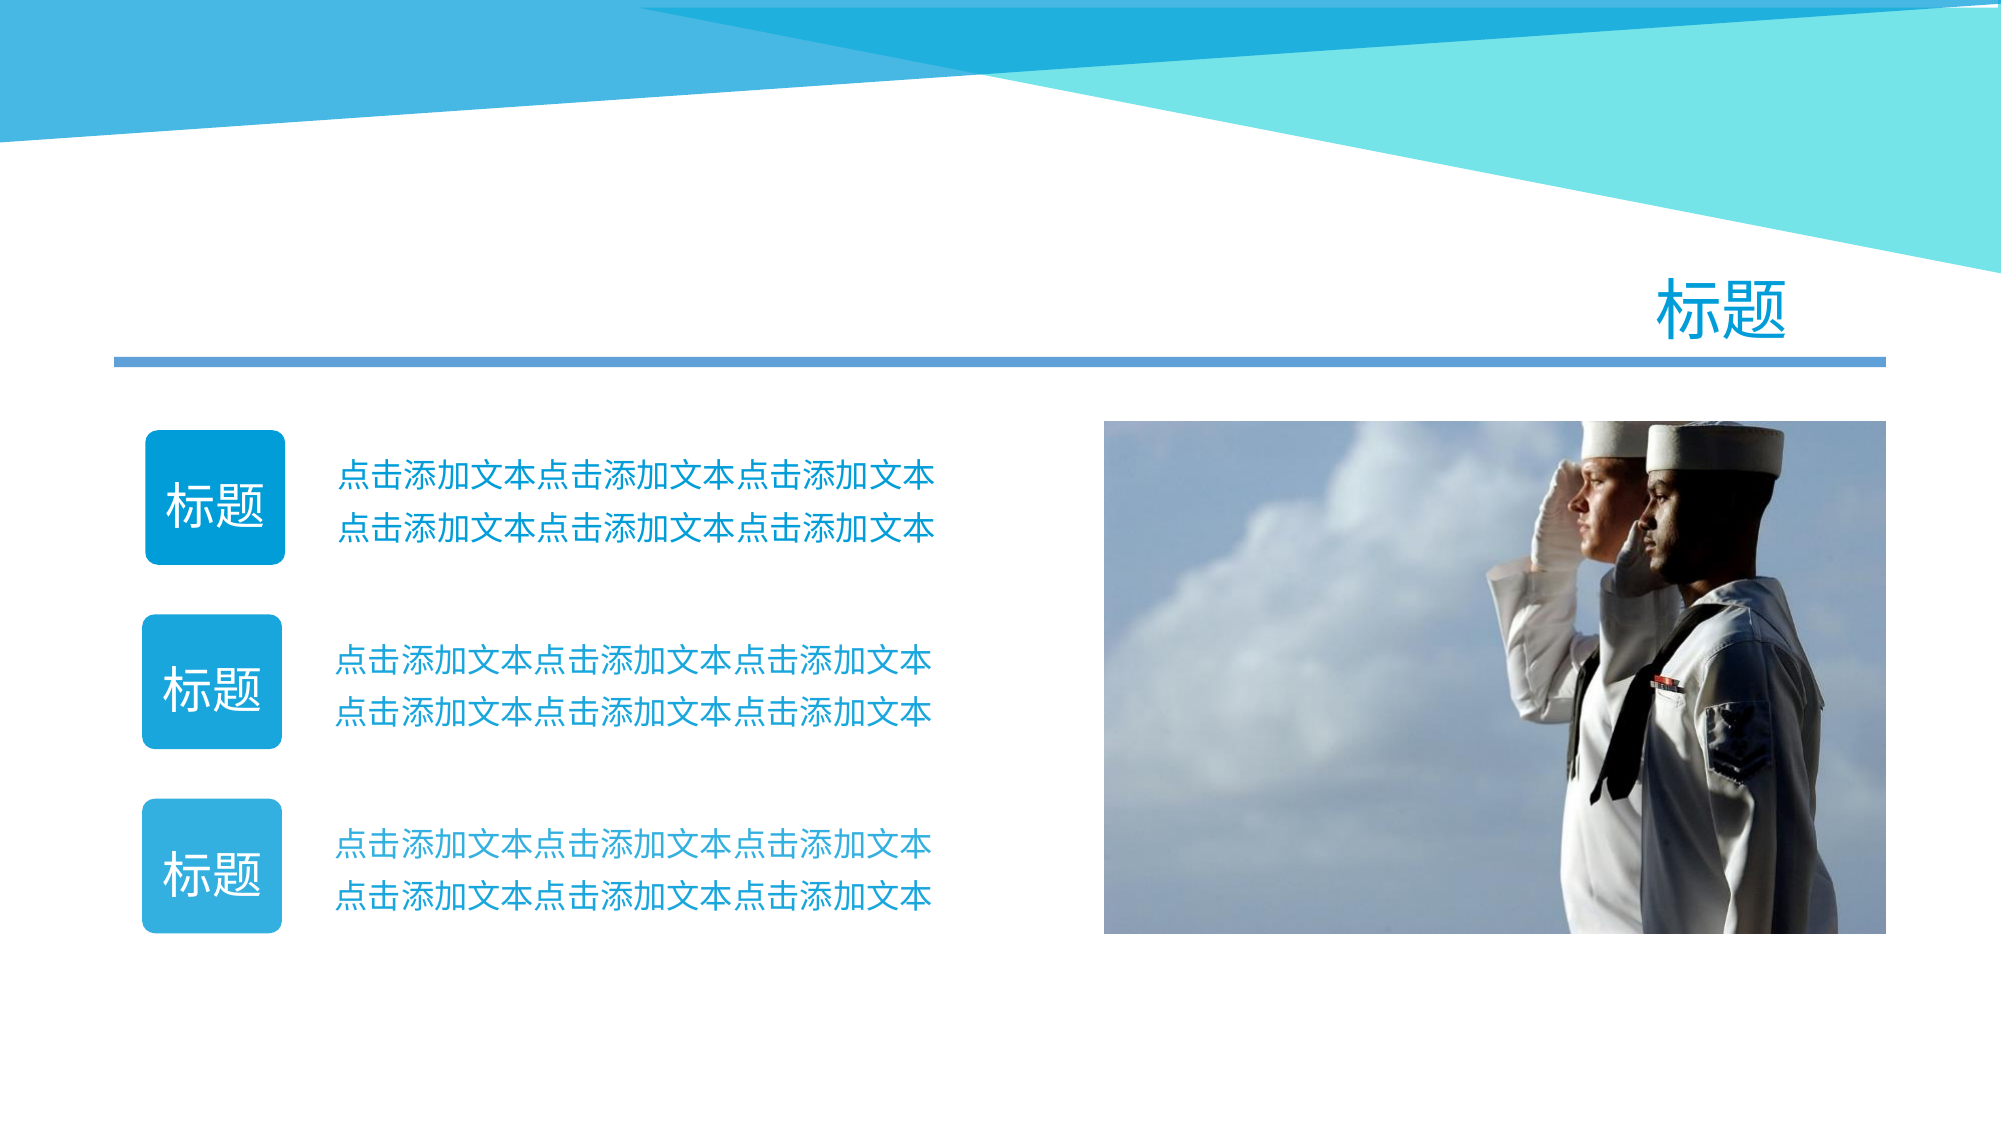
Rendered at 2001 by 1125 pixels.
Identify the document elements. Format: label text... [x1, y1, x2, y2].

text_box 点击添加文本点击添加文本点击添加文本 点击添加文本点击添加文本点击添加文本 [322, 447, 1054, 555]
text_box 点击添加文本点击添加文本点击添加文本 点击添加文本点击添加文本点击添加文本 [319, 815, 1054, 923]
text_box [141, 797, 284, 835]
text_box 点击添加文本点击添加文本点击添加文本 点击添加文本点击添加文本点击添加文本 [319, 631, 1054, 739]
text_box [141, 727, 283, 751]
text_box [141, 613, 284, 651]
text_box 标题 [1557, 260, 1886, 356]
text_box 标题 [142, 467, 288, 542]
text_box 标题 [139, 835, 286, 911]
text_box [144, 542, 287, 566]
text_box 标题 [139, 651, 286, 727]
picture [1104, 421, 1886, 934]
text_box [144, 429, 287, 467]
text_box [141, 911, 283, 935]
